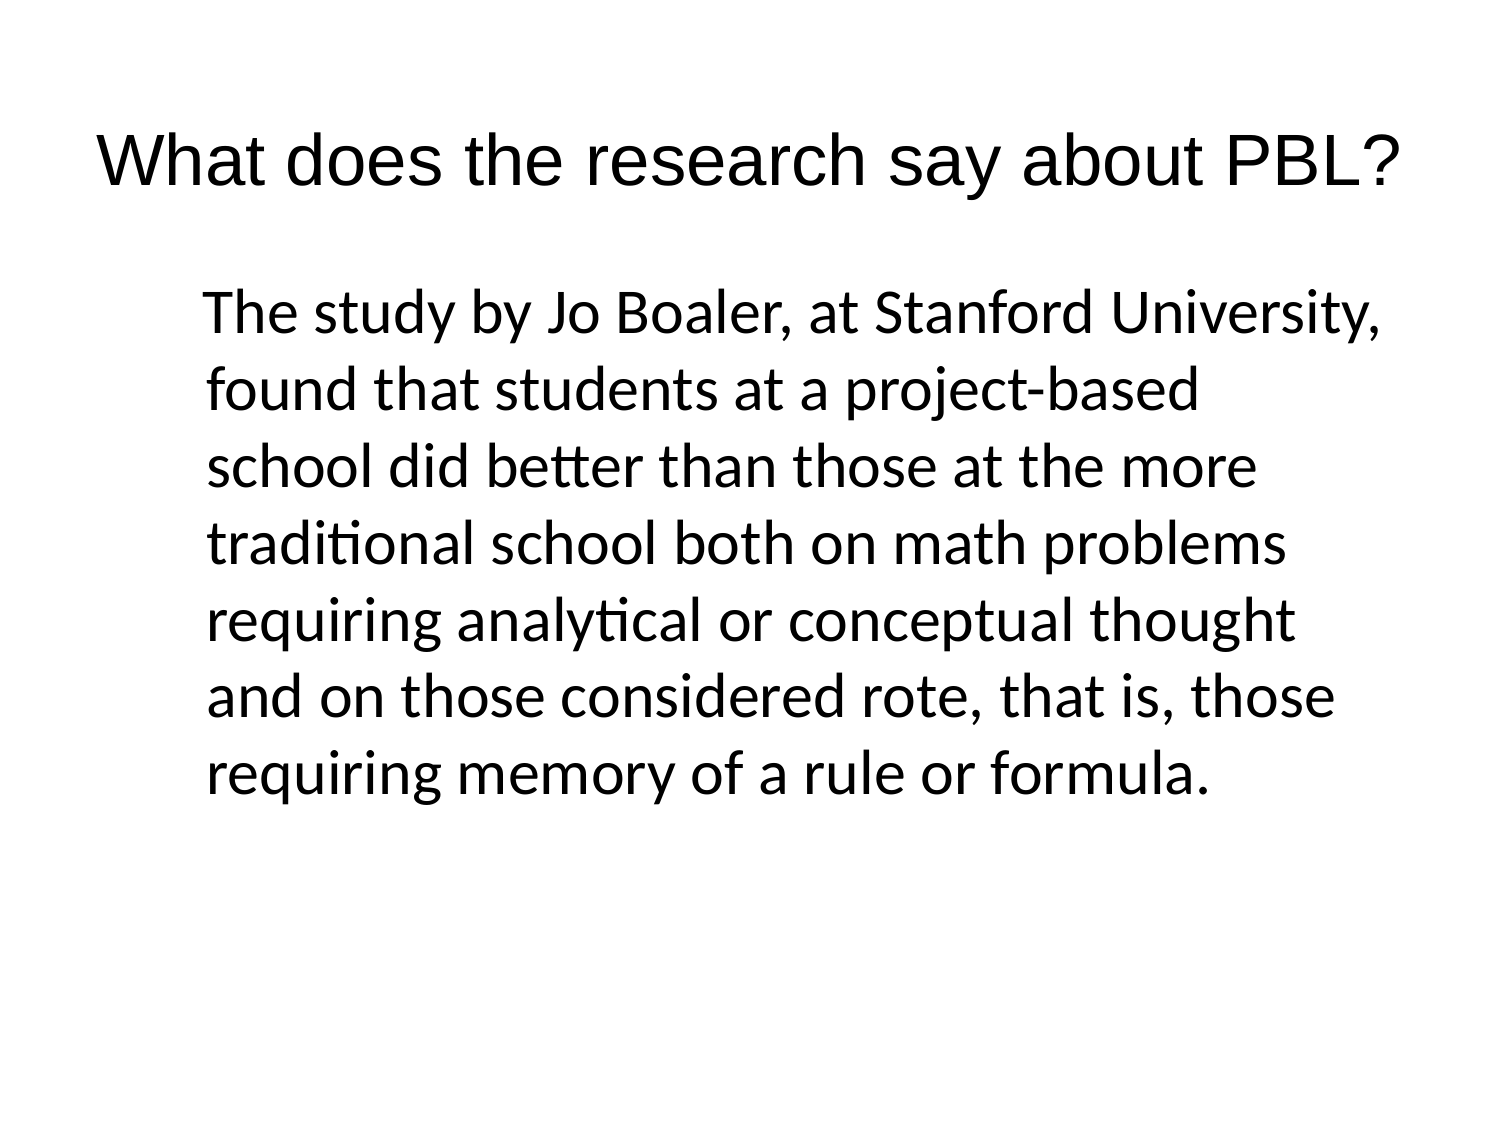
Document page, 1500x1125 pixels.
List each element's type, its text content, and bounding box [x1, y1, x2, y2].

list The study by Jo Boaler, at Stanford University, found that students at a project-based school did better than those at the more traditional school both on math problems requiring analytical or conceptual thought and on those considered rote, that is, those requiring memory of a rule or formula. [137, 262, 1400, 974]
title What does the research say about PBL? [74, 62, 1426, 251]
